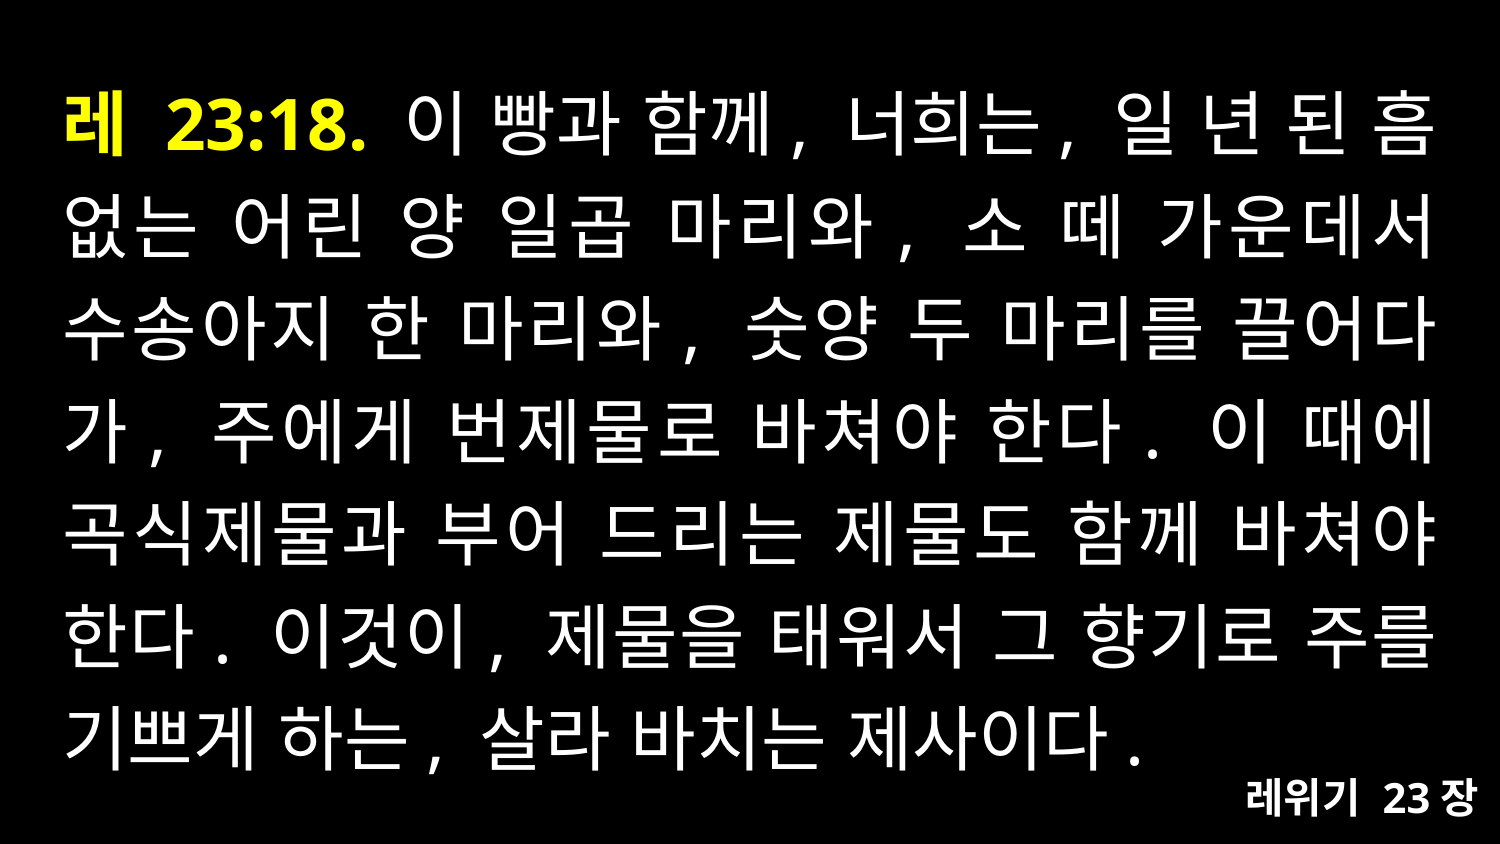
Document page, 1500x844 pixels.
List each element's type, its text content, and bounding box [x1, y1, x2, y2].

title 레 23:18. 이 빵과 함께, 너희는, 일 년 된 흠 없는 어린 양 일곱 마리와, 소 떼 가운데서 수송아지 한 마리와, 숫양 두 마리를 끌어다가, 주에게 번제물로 바쳐야 한다. 이 때에 곡식제물과 부어 드리는 제물도 함께 바쳐야 한다. 이것이, 제물을 태워서 그 향기로 주를 기쁘게 하는, 살라 바치는 제사이다. [0, 0, 1500, 844]
subtitle 레위기 23장 [916, 770, 1500, 844]
